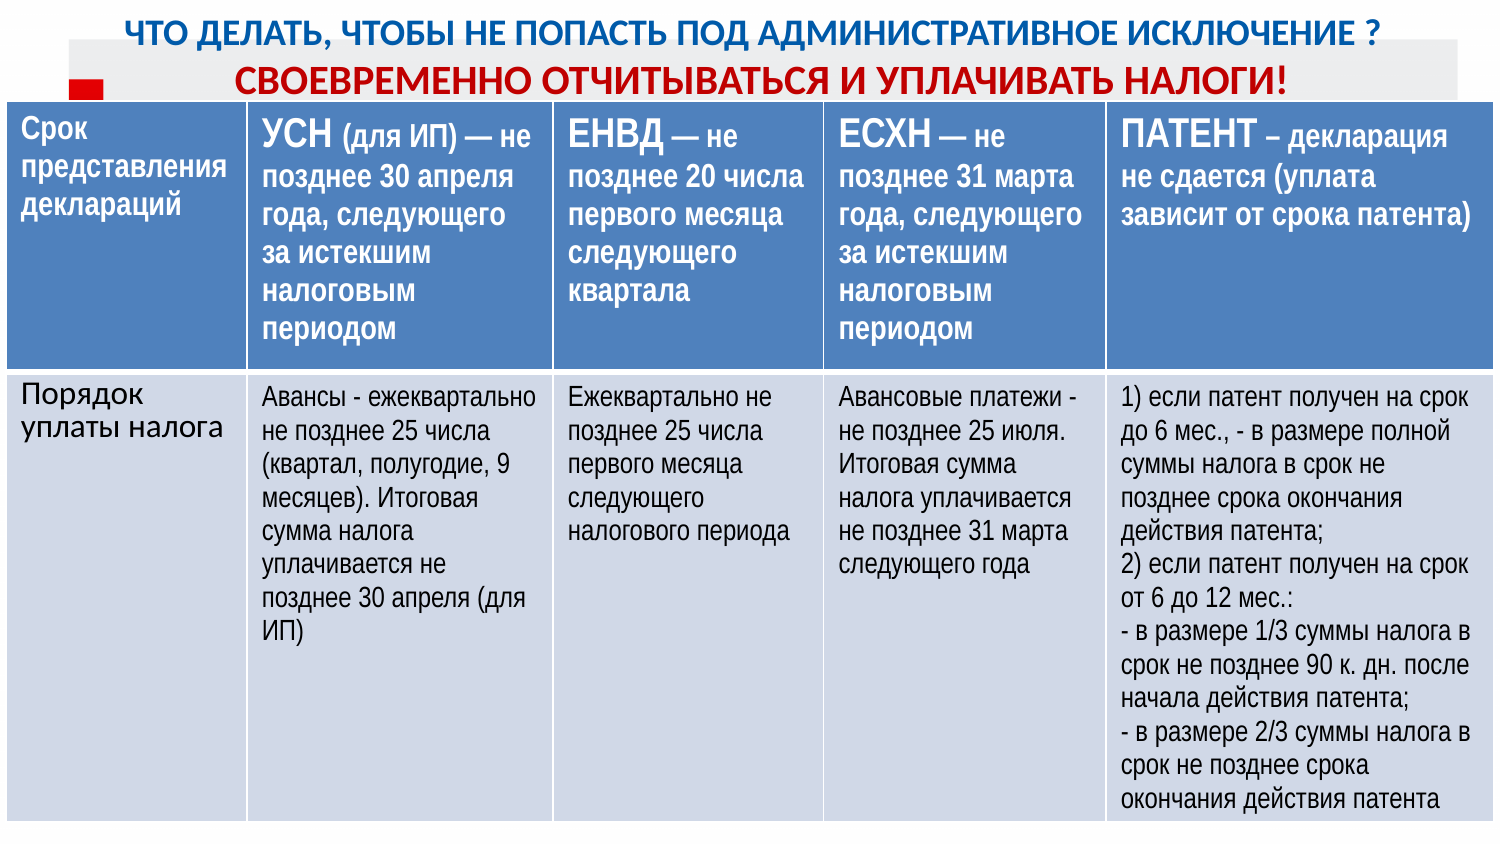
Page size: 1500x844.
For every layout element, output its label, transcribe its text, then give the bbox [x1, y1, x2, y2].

table_header Срок представления деклараций [7, 102, 246, 369]
text_box Что делать, чтобы не попасть под АДМИНИСТРАТИВНОЕ исключение ? своевременно отчитываться и уплачивать налоги! [64, 0, 1459, 110]
table_header ЕСХН — не позднее 31 марта года, следующего за истекшим налоговым периодом [824, 110, 1105, 369]
table_cell 1) если патент получен на срок до 6 мес., - в размере полной суммы налога в срок не позднее срока окончания действия патента; 2) если патент получен на срок от 6 до 12 мес.: - в размере 1/3 суммы налога в срок не позднее 90 к. дн. после начала действия патента; - в размере 2/3 суммы налога в срок не позднее срока окончания действия патента [1107, 375, 1493, 821]
table_header ПАТЕНТ – декларация не сдается (уплата зависит от срока патента) [1107, 102, 1493, 369]
table_cell Авансы - ежеквартально не позднее 25 числа (квартал, полугодие, 9 месяцев). Итоговая сумма налога уплачивается не позднее 30 апреля (для ИП) [248, 375, 552, 821]
table_header ЕНВД — не позднее 20 числа первого месяца следующего квартала [554, 110, 823, 369]
picture [0, 0, 1500, 844]
table_cell Ежеквартально не позднее 25 числа первого месяца следующего налогового периода [554, 375, 823, 821]
table_cell Авансовые платежи - не позднее 25 июля. Итоговая сумма налога уплачивается не позднее 31 марта следующего года [824, 375, 1105, 821]
table_cell Порядок уплаты налога [7, 375, 246, 821]
table_header УСН (для ИП) — не позднее 30 апреля года, следующего за истекшим налоговым периодом [248, 110, 552, 369]
